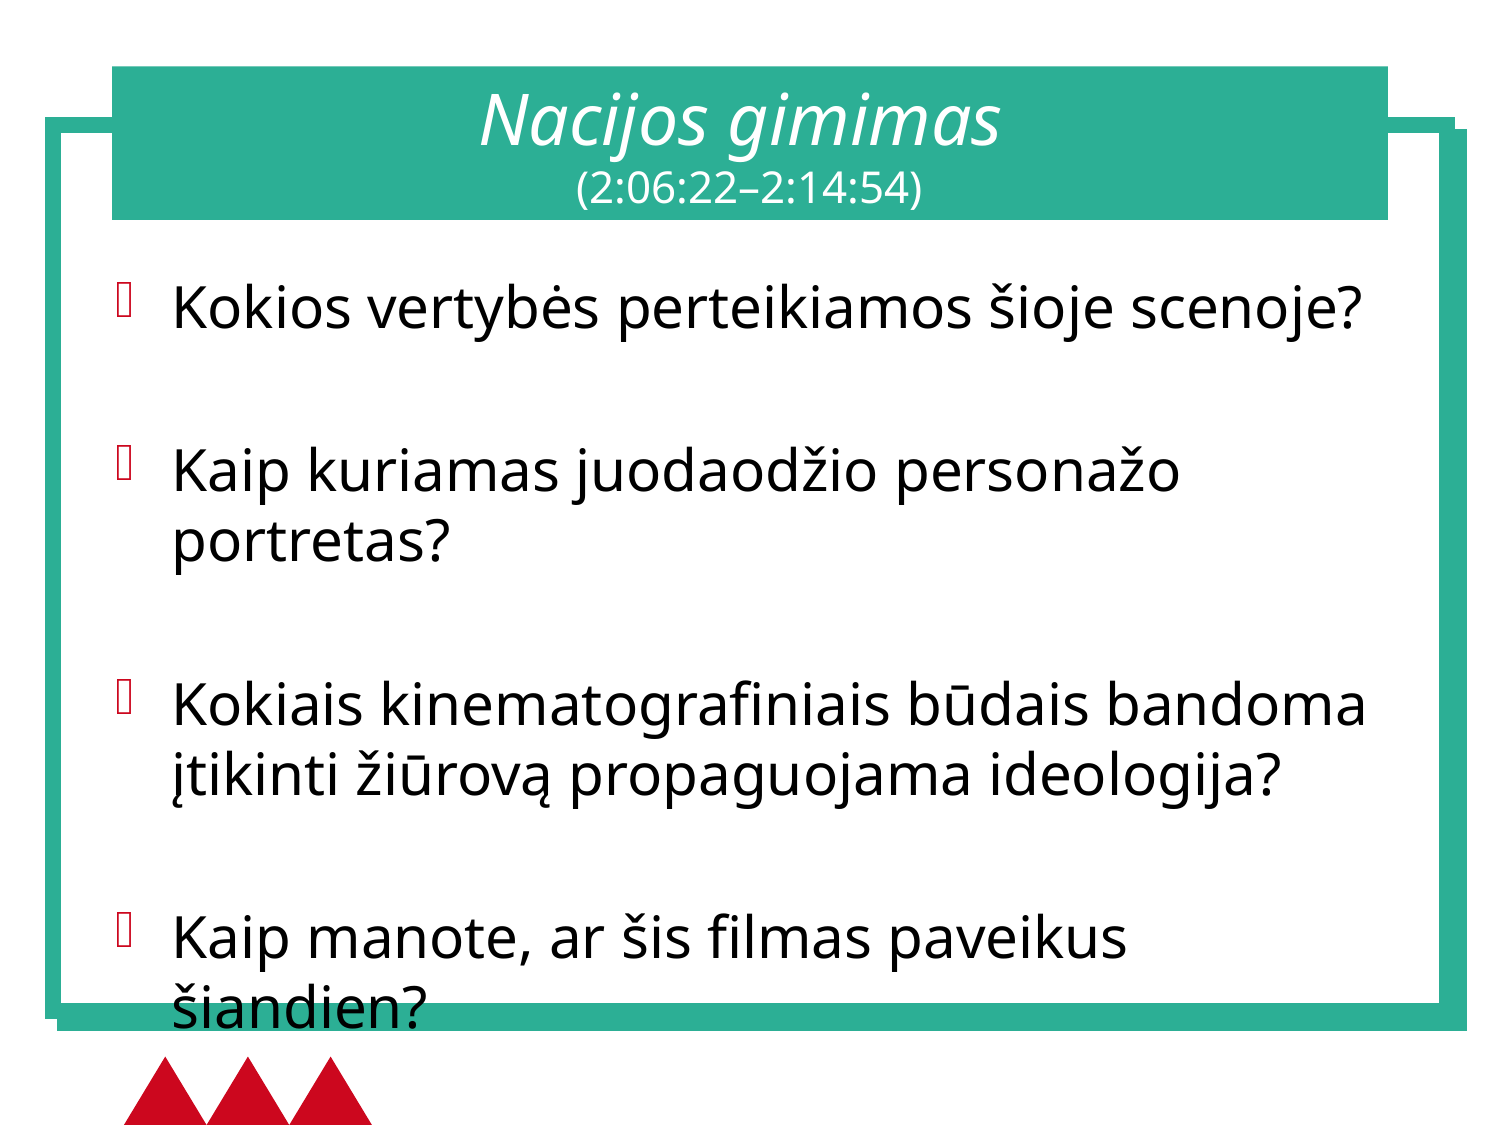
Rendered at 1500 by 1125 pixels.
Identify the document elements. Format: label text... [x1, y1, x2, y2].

title Nacijos gimimas (2:06:22–2:14:54) [112, 66, 1388, 220]
list Kokios vertybės perteikiamos šioje scenoje? Kaip kuriamas juodaodžio personažo portretas? Kokiais kinematografiniais būdais bandoma įtikinti žiūrovą propaguojama ideologija? Kaip manote, ar šis filmas paveikus šiandien? [100, 262, 1400, 1047]
